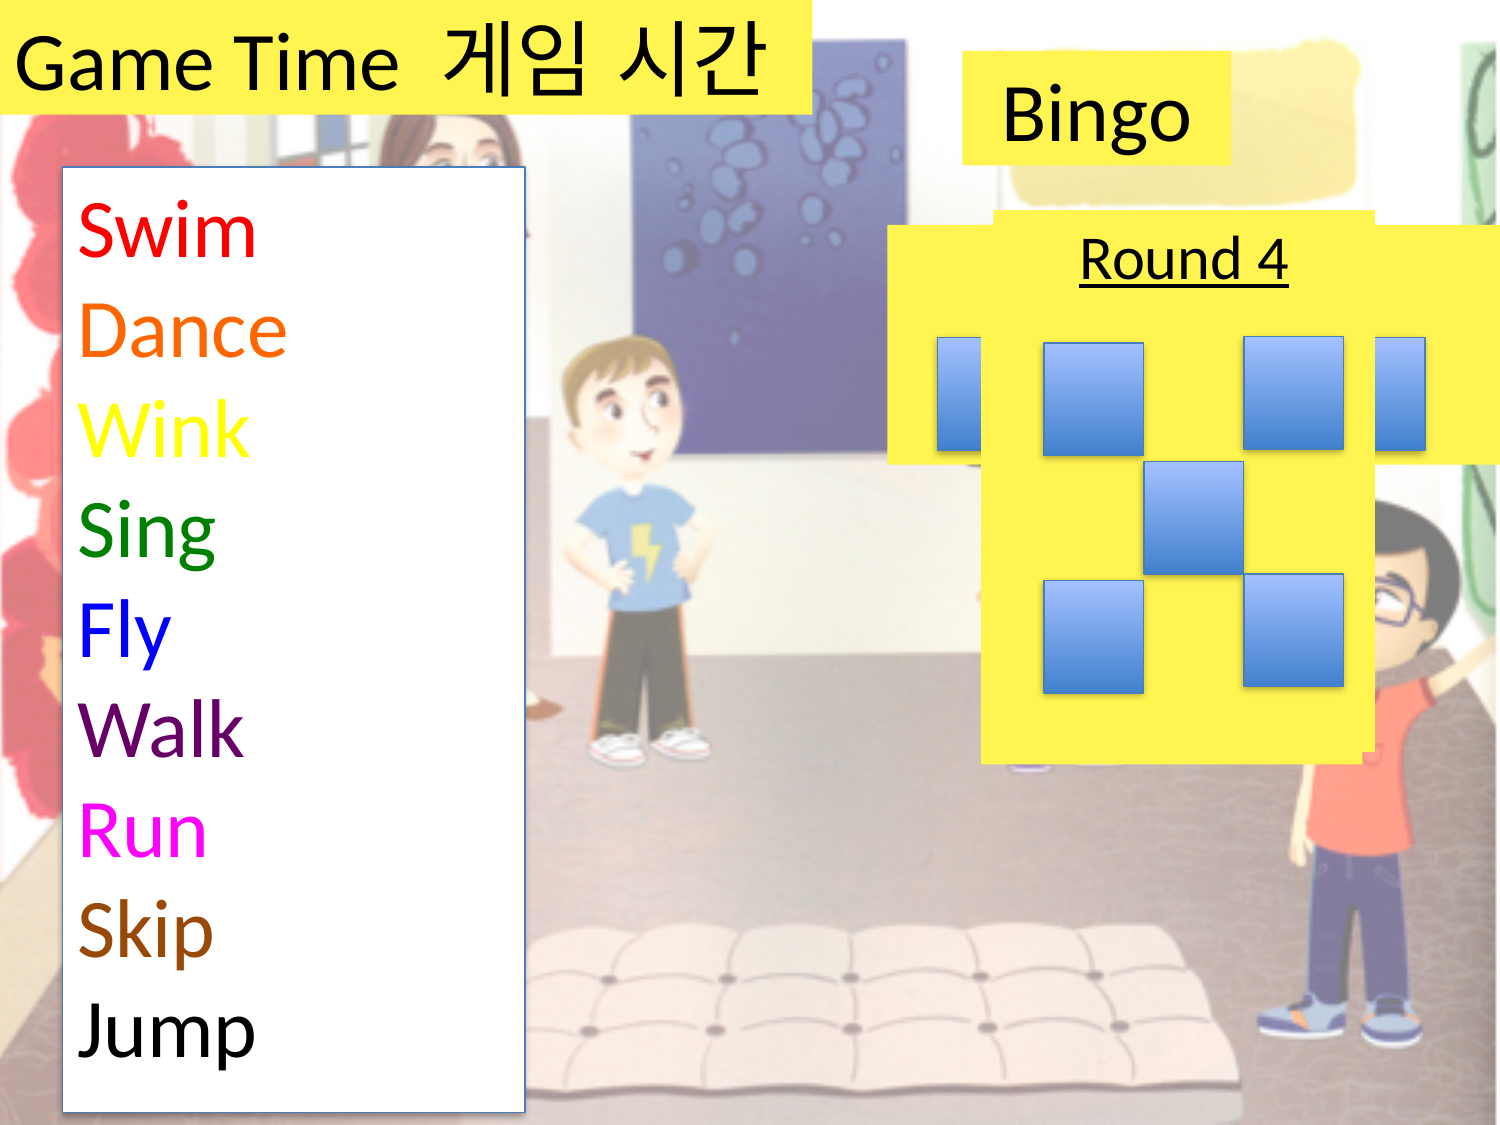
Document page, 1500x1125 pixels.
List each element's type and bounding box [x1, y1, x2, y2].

picture [0, 0, 1500, 1125]
text_box [980, 224, 1363, 771]
text_box [993, 209, 1376, 756]
text_box [1380, 224, 1500, 468]
text_box [887, 224, 979, 468]
